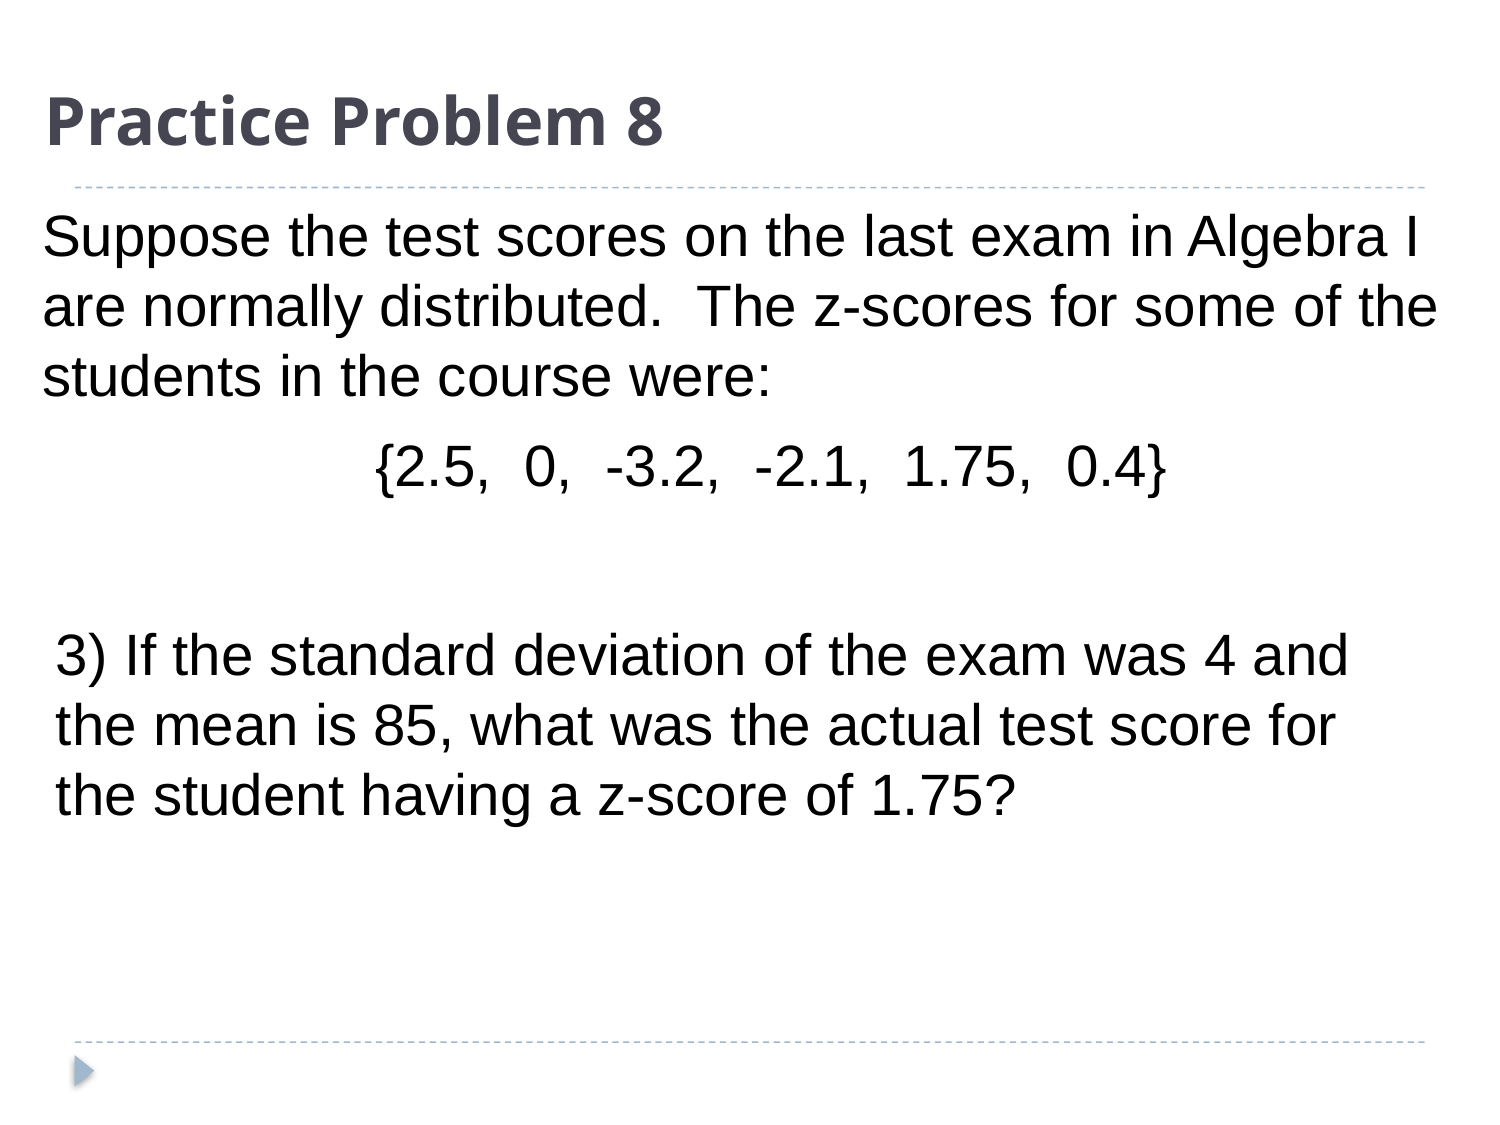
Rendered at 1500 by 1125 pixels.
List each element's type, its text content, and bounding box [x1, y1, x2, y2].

text_box Suppose the test scores on the last exam in Algebra I are normally distributed. The z-scores for some of the students in the course were: [27, 190, 1500, 416]
text_box {2.5, 0, -3.2, -2.1, 1.75, 0.4} [360, 420, 1270, 506]
title Practice Problem 8 [29, 0, 1255, 167]
text_box 3) If the standard deviation of the exam was 4 and the mean is 85, what was the actual test score for the student having a z-score of 1.75? [41, 609, 1382, 835]
